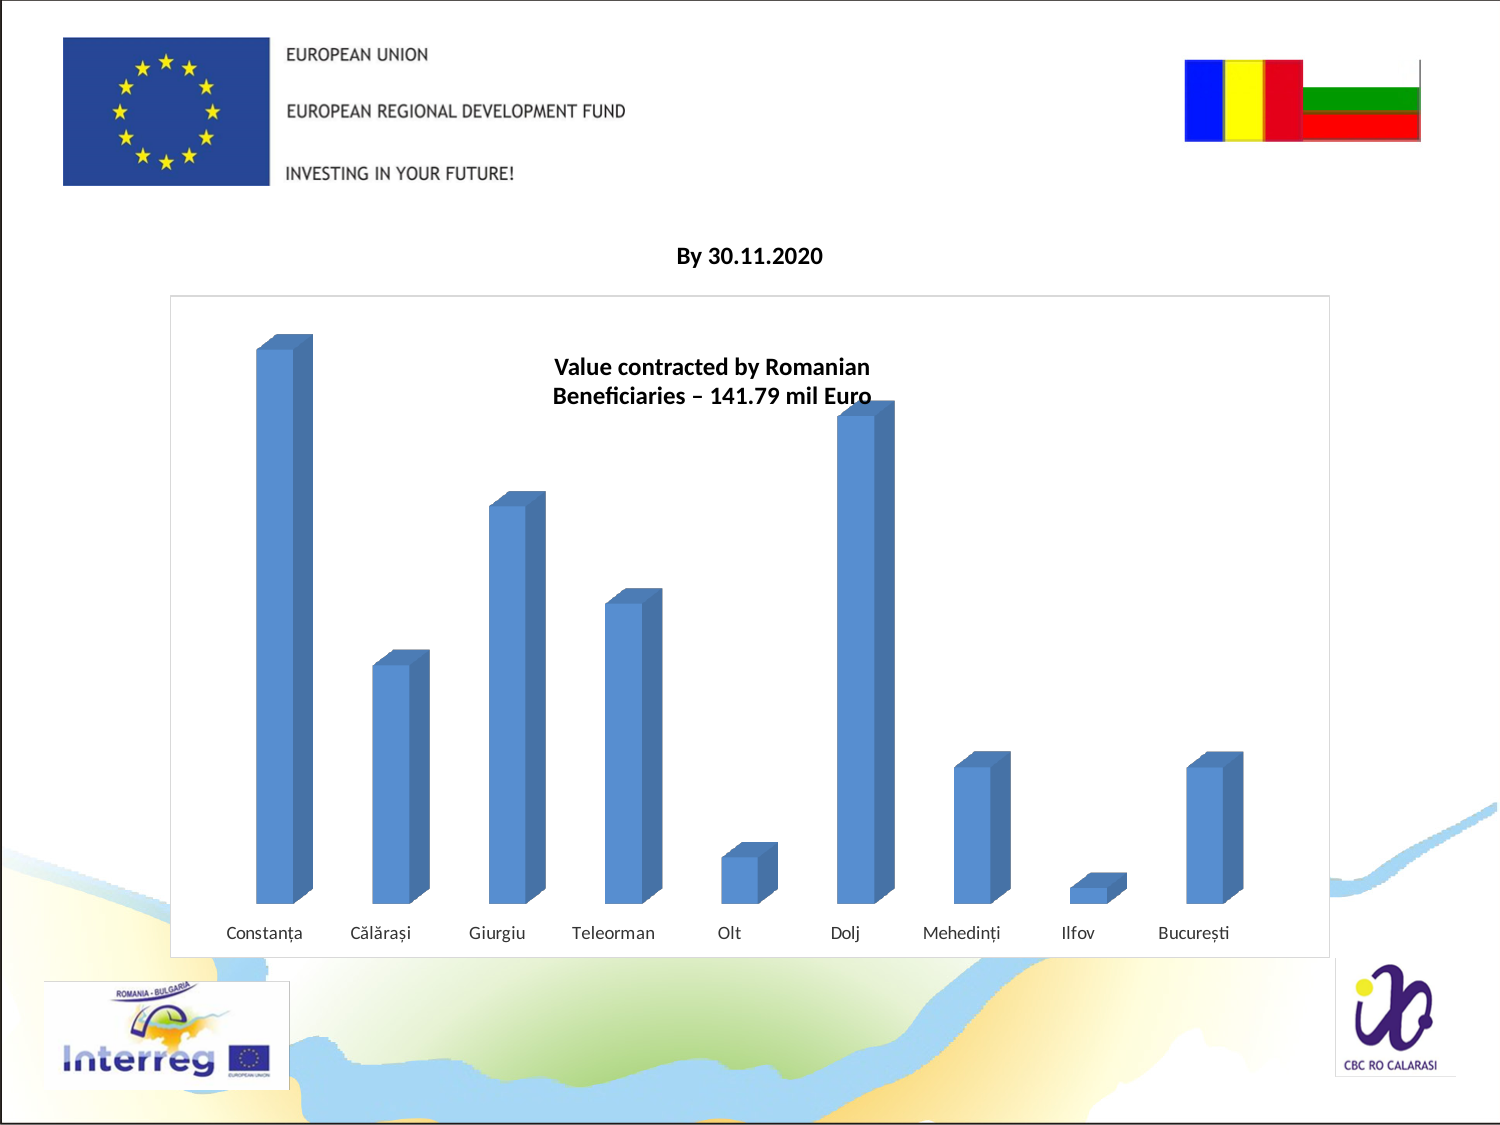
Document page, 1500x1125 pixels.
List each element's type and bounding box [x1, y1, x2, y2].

chart [169, 295, 1331, 959]
slide_number [575, 224, 925, 285]
picture [0, 0, 1500, 1125]
